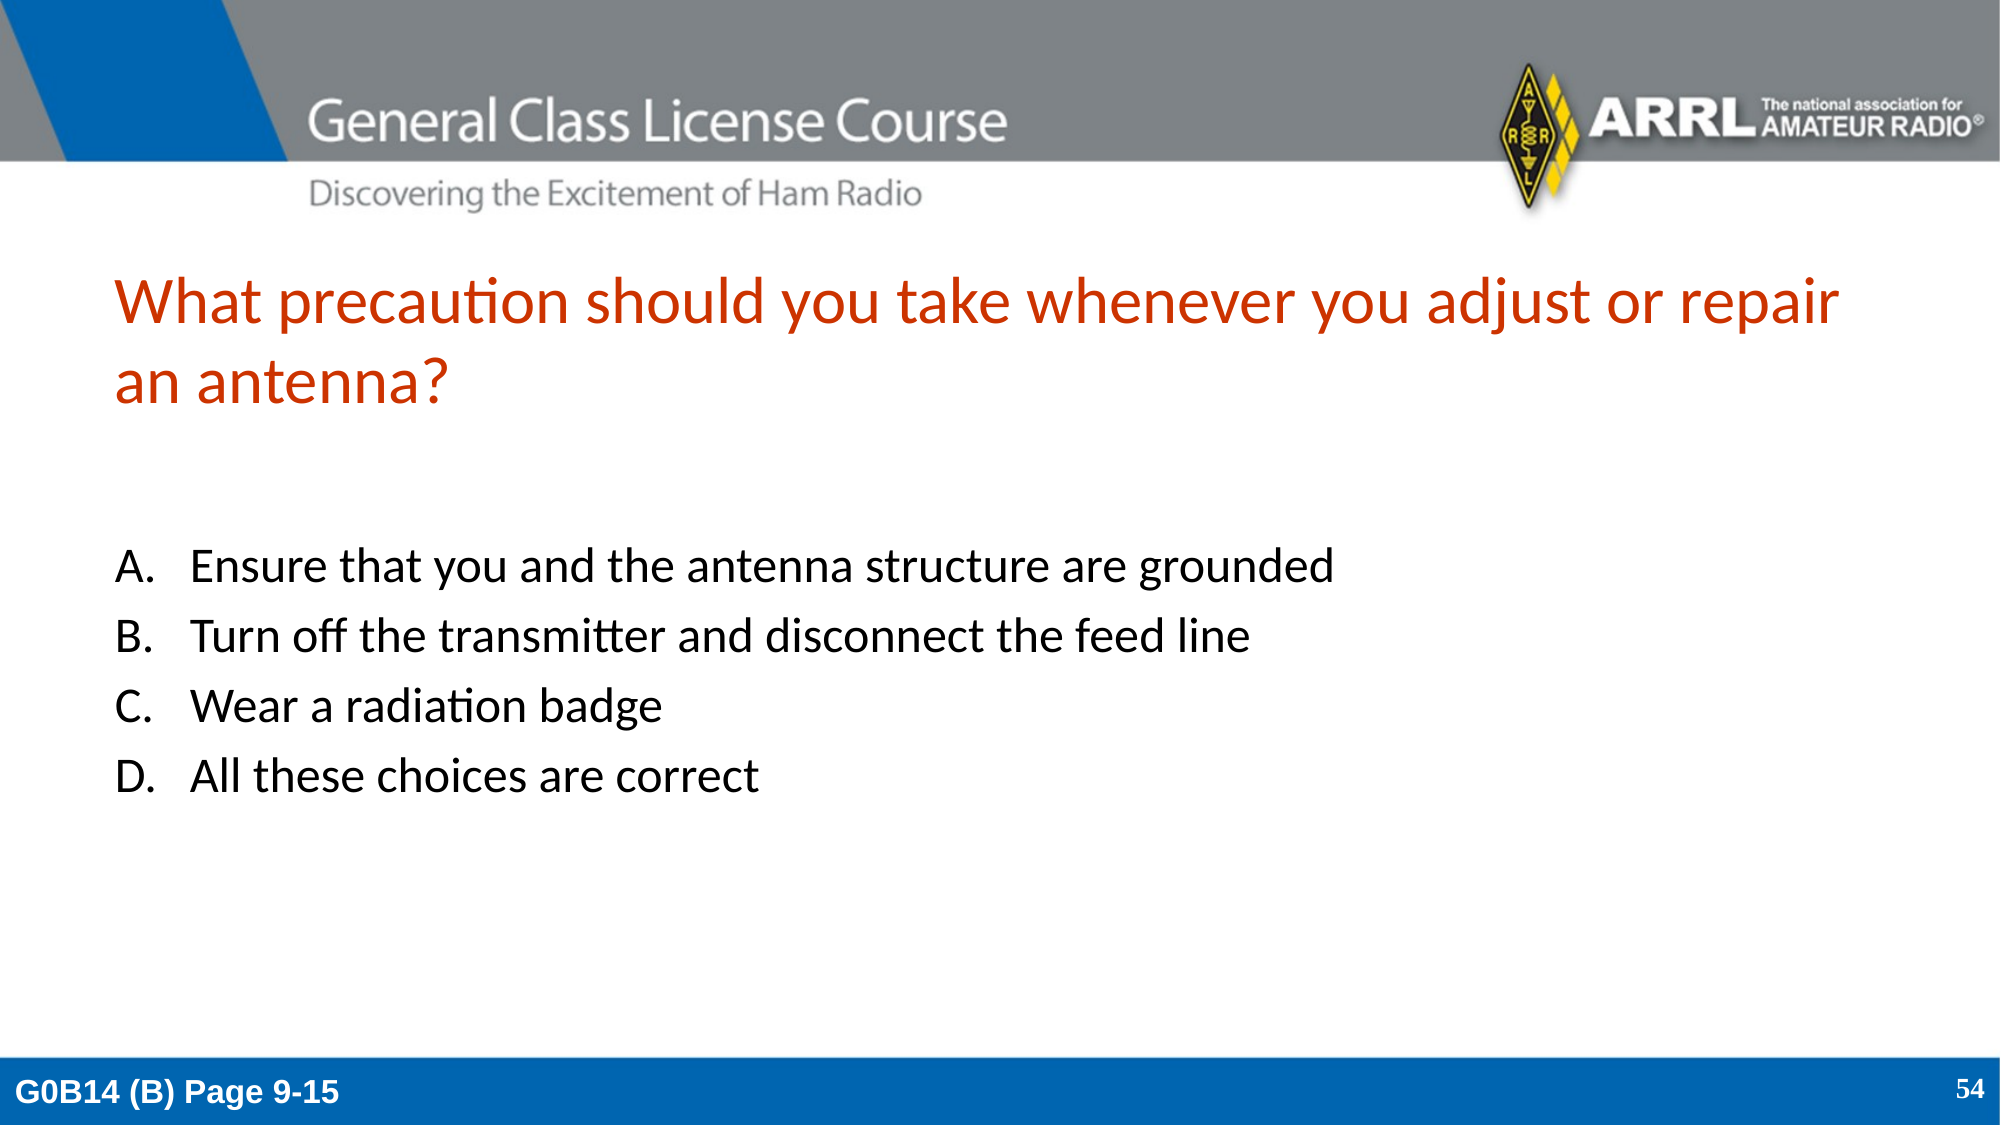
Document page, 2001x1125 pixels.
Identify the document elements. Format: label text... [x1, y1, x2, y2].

text_box G0B14 (B) Page 9-15 [0, 1062, 1313, 1118]
picture [0, 0, 2001, 1125]
title What precaution should you take whenever you adjust or repair an antenna? [99, 249, 1900, 468]
text_box 54 [1875, 1062, 2000, 1113]
list Ensure that you and the antenna structure are grounded Turn off the transmitter and disconnect the feed line Wear a radiation badge All these choices are correct [99, 525, 1900, 1005]
